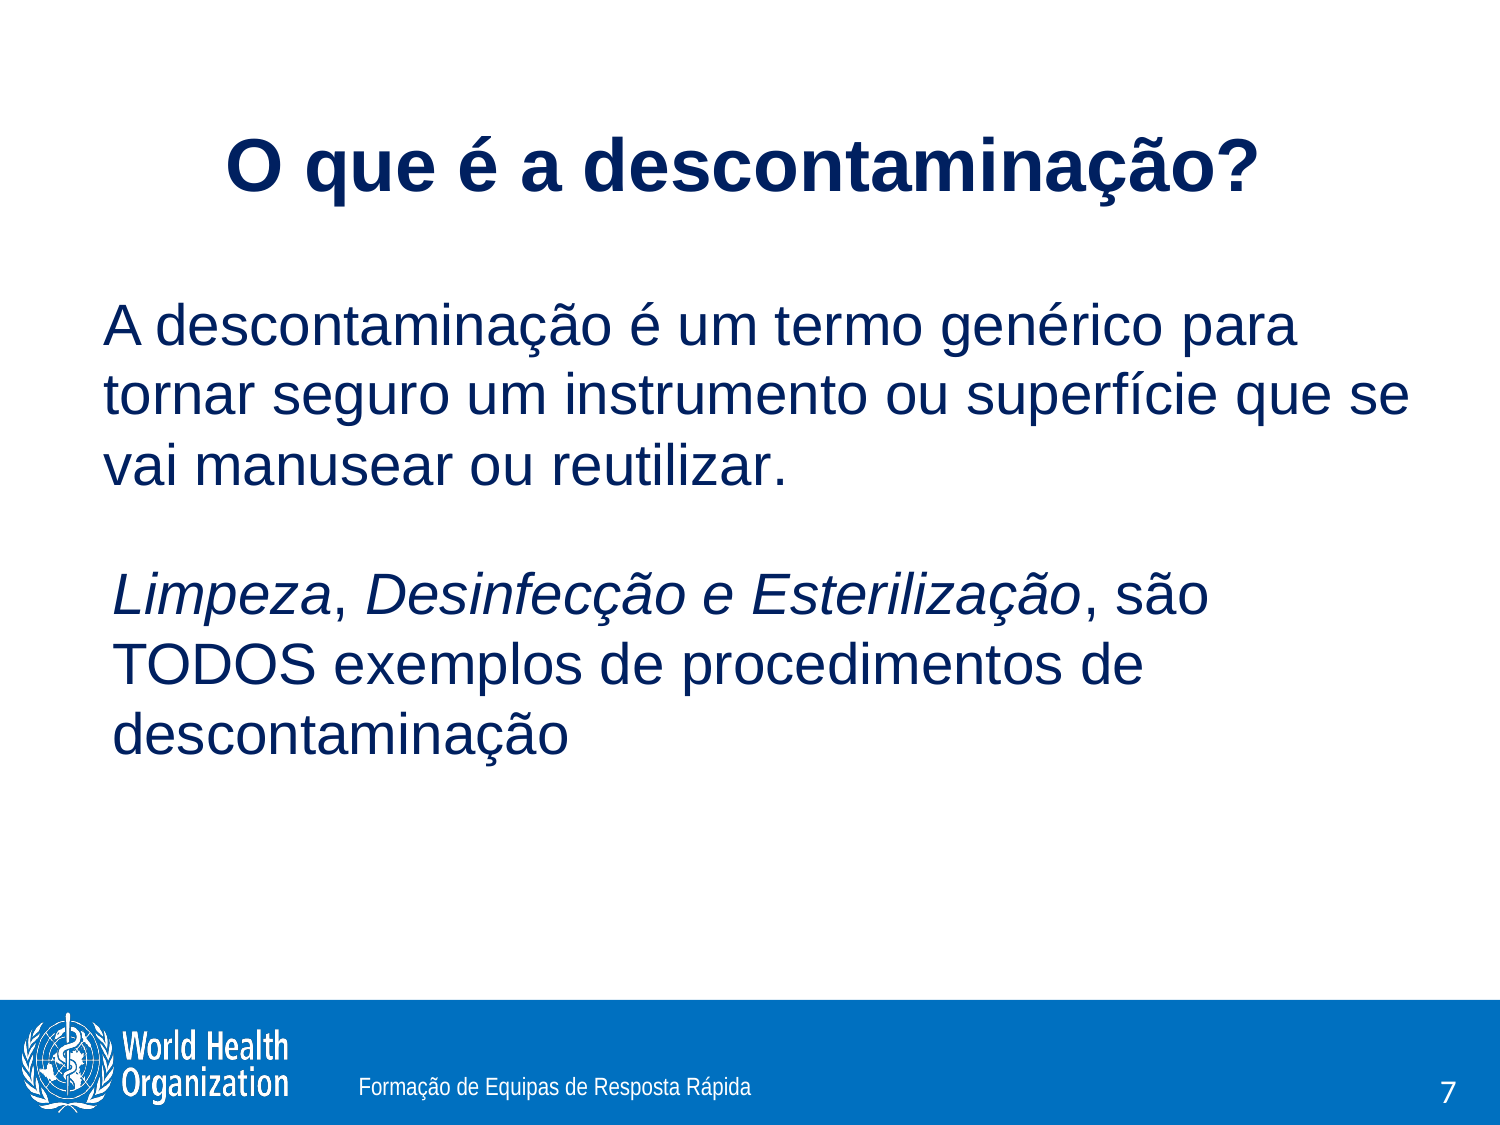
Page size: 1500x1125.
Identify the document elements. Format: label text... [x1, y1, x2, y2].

picture [21, 1012, 288, 1113]
title O que é a descontaminação? [68, 67, 1419, 256]
list A descontaminação é um termo genérico para tornar seguro um instrumento ou superfície que se vai manusear ou reutilizar. [88, 279, 1471, 492]
text_box Limpeza, Desinfecção e Esterilização, são TODOS exemplos de procedimentos de descontaminação [112, 556, 1325, 767]
